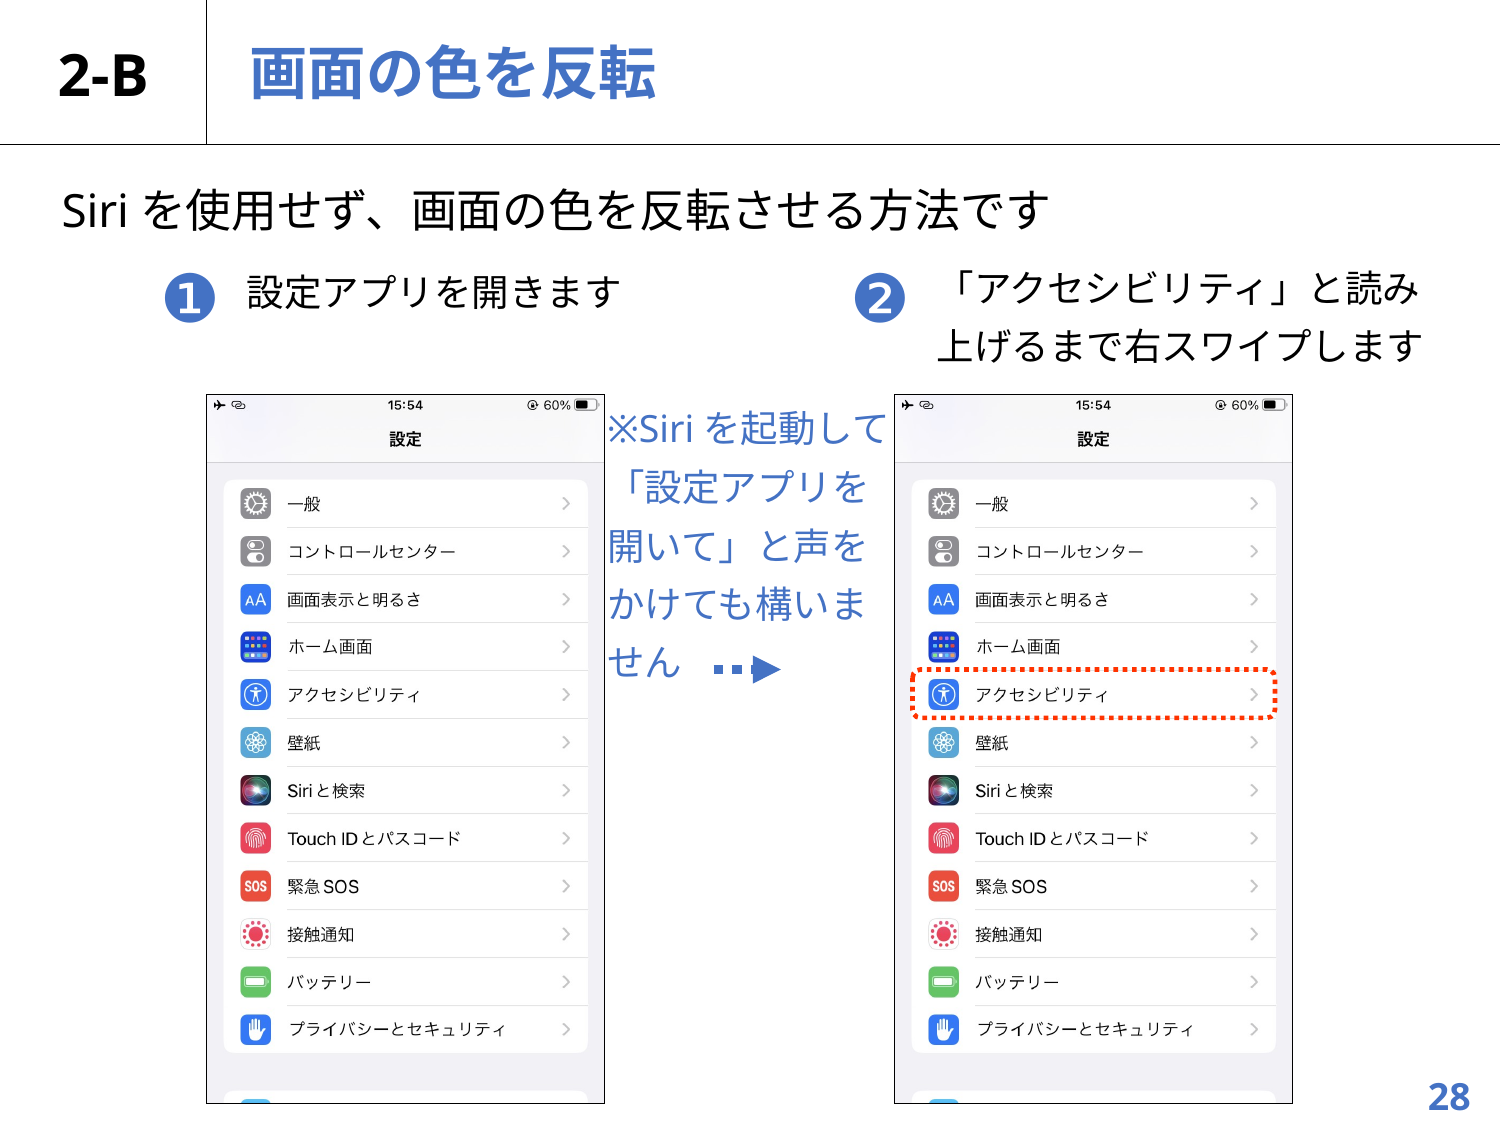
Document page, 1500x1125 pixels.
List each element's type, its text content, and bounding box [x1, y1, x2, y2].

text_box Siriを使用せず、画面の色を反転させる方法です [46, 180, 1422, 274]
text_box ※Siriを起動して「設定アプリを開いて」と声をかけても構いません [607, 384, 893, 692]
text_box ❷ [835, 248, 922, 343]
text_box 28 [1402, 1065, 1497, 1125]
text_box 画面の色を反転 [230, 24, 1459, 119]
text_box 「アクセシビリティ」と読み上げるまで右スワイプします [922, 243, 1446, 376]
text_box 設定アプリを開きます [231, 248, 731, 322]
title 2-B [0, 0, 207, 147]
text_box ❶ [145, 248, 223, 343]
picture [894, 394, 1293, 1104]
picture [206, 394, 605, 1104]
